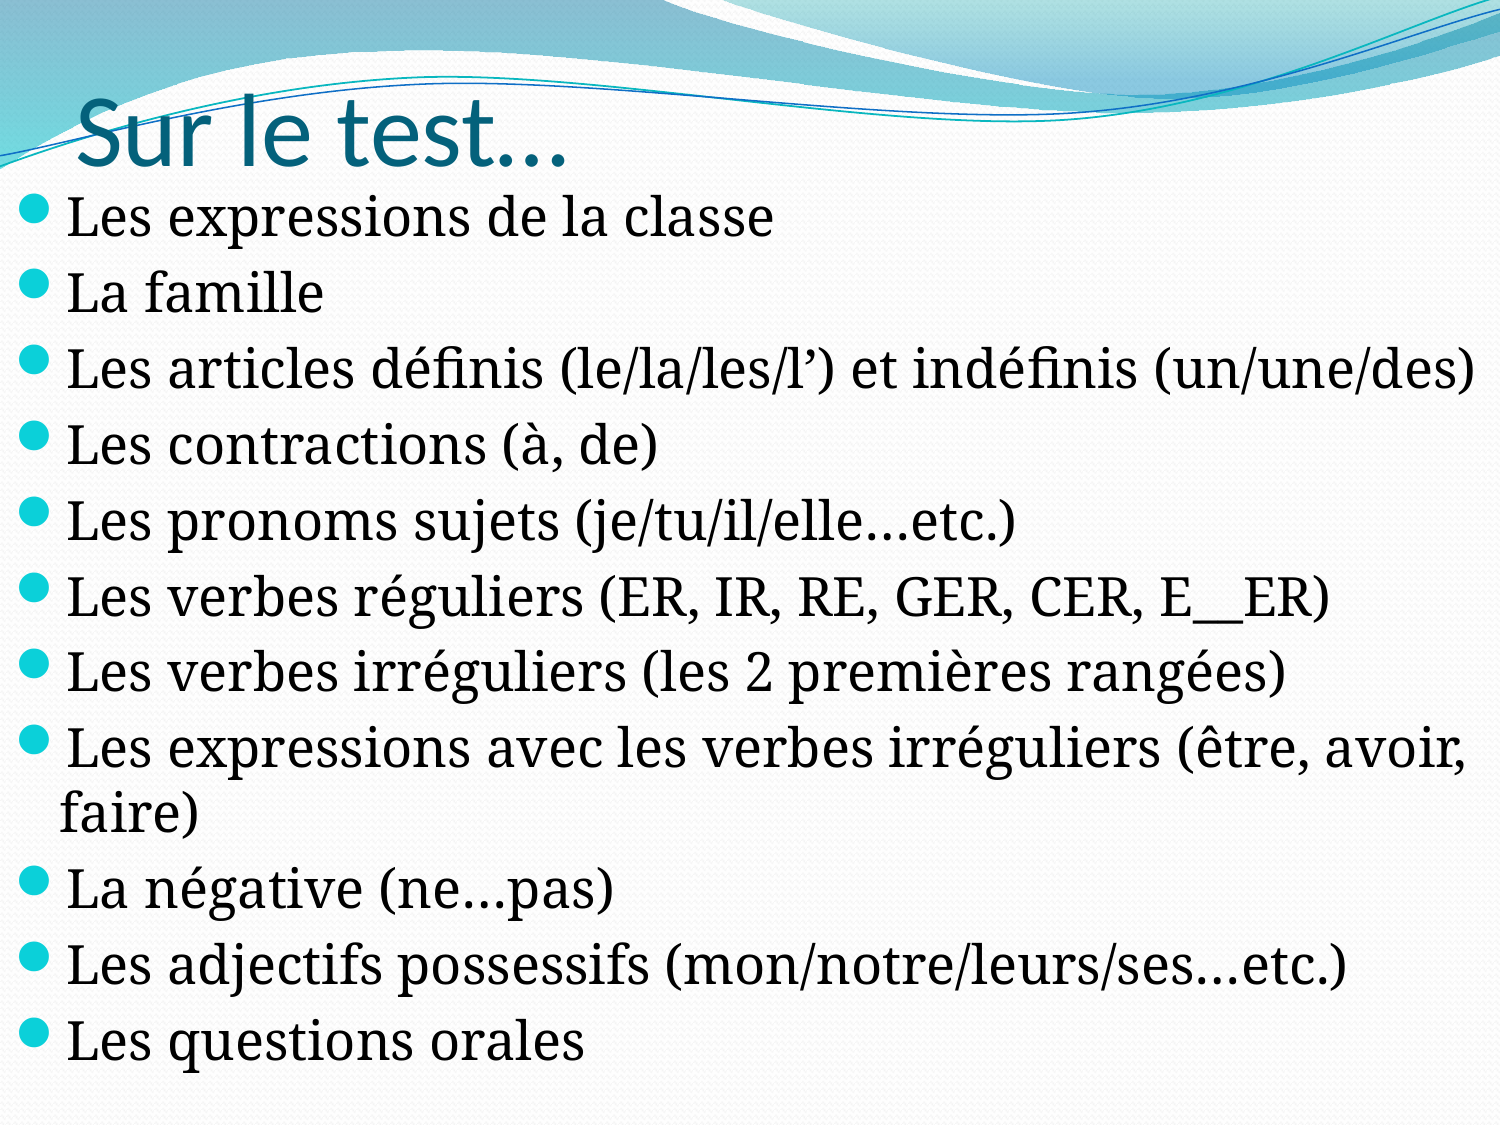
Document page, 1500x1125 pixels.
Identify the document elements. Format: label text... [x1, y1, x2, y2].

title Sur le test… [75, 0, 1425, 174]
list Les expressions de la classe La famille Les articles définis (le/la/les/l’) et indéfinis (un/une/des) Les contractions (à, de) Les pronoms sujets (je/tu/il/elle…etc.) Les verbes réguliers (ER, IR, RE, GER, CER, E__ER) Les verbes irréguliers (les 2 premières rangées) Les expressions avec les verbes irréguliers (être, avoir, faire) La négative (ne…pas) Les adjectifs possessifs (mon/notre/leurs/ses…etc.) Les questions orales [0, 174, 1500, 1125]
